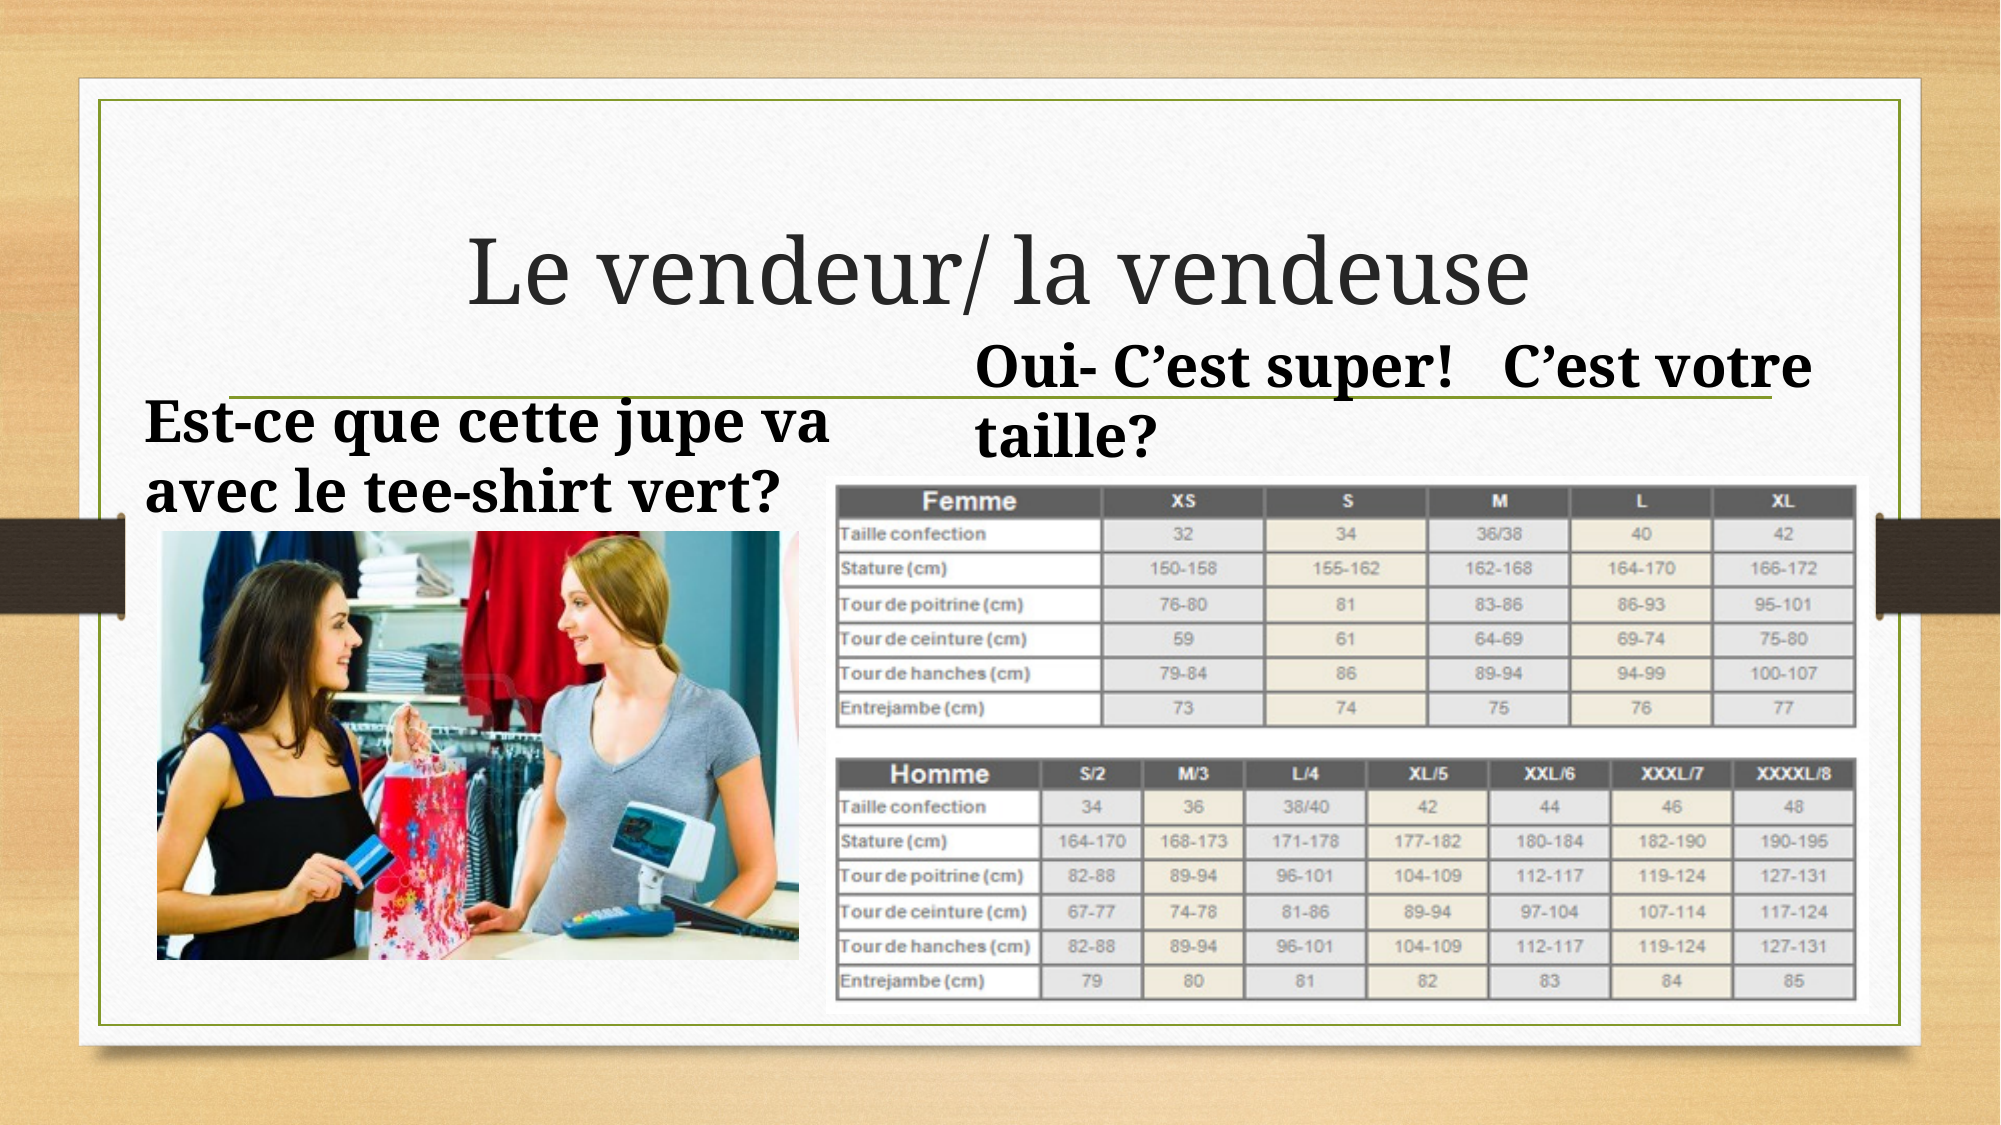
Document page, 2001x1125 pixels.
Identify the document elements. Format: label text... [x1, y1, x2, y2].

list Oui- C’est super! C’est votre taille? [959, 375, 1923, 477]
title Le vendeur/ la vendeuse [212, 161, 1788, 375]
list Est-ce que cette jupe va avec le tee-shirt vert? [129, 393, 857, 532]
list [157, 531, 799, 960]
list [825, 476, 1870, 1014]
picture [0, 0, 2001, 1125]
